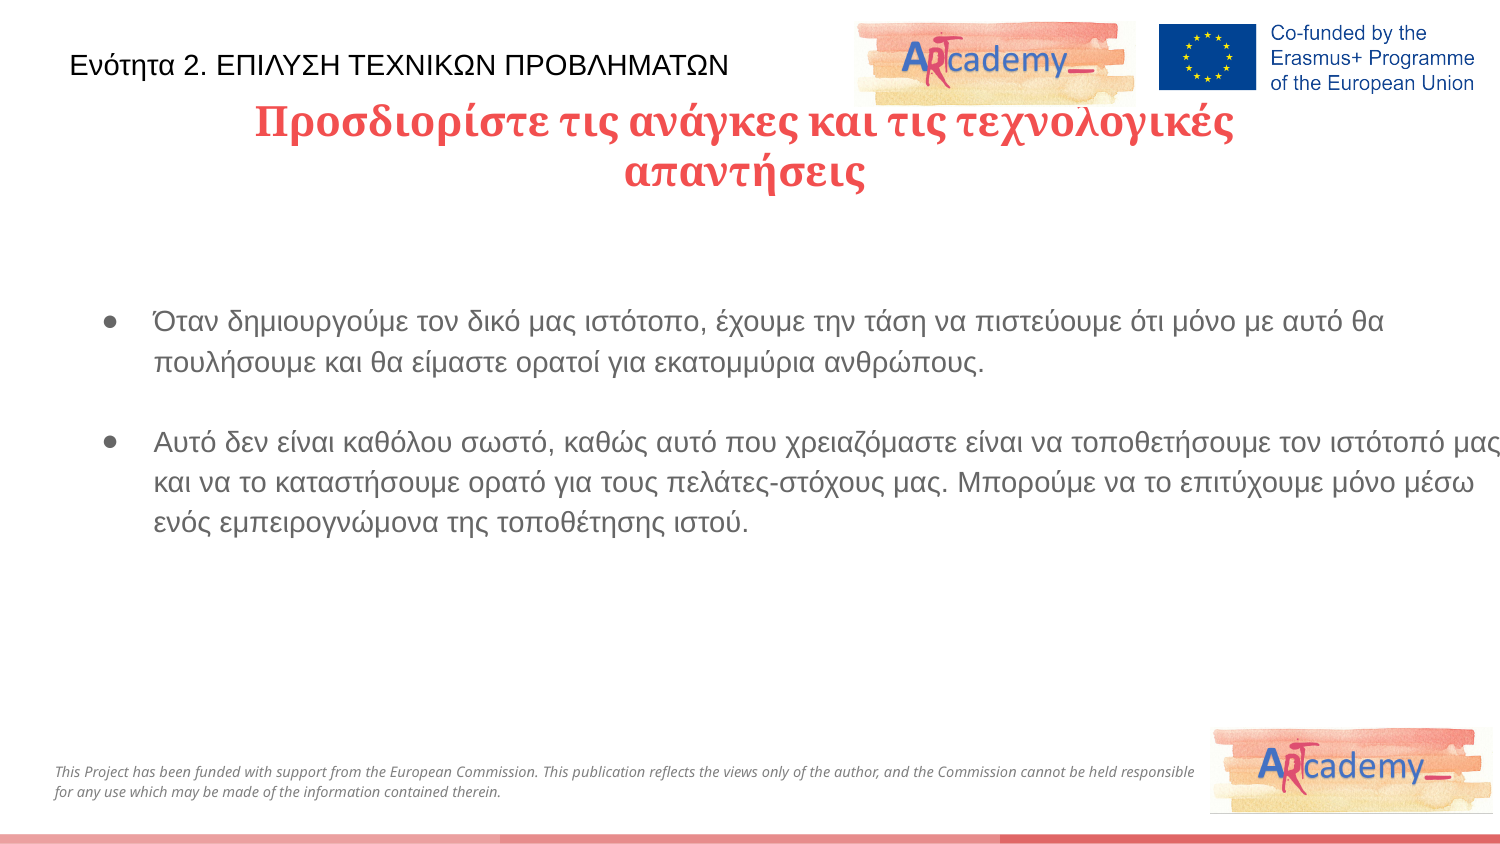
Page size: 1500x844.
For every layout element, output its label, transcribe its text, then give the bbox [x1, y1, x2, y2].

picture [1210, 709, 1493, 844]
title Προσδιορίστε τις ανάγκες και τις τεχνολογικές απαντήσεις [143, 3, 1346, 211]
text_box This Project has been funded with support from the European Commission. This publication reflects the views only of the author, and the Commission cannot be held responsible for any use which may be made of the information contained therein. [39, 754, 1205, 799]
list Όταν δημιουργούμε τον δικό μας ιστότοπο, έχουμε την τάση να πιστεύουμε ότι μόνο με αυτό θα πουλήσουμε και θα είμαστε ορατοί για εκατομμύρια ανθρώπους. Αυτό δεν είναι καθόλου σωστό, καθώς αυτό που χρειαζόμαστε είναι να τοποθετήσουμε τον ιστότοπό μας και να το καταστήσουμε ορατό για τους πελάτες-στόχους μας. Μπορούμε να το επιτύχουμε μόνο μέσω ενός εμπειρογνώμονα της τοποθέτησης ιστού. [63, 282, 1500, 569]
picture [1158, 24, 1474, 94]
text_box Ενότητα 2. ΕΠΙΛΥΣΗ ΤΕΧΝΙΚΩΝ ΠΡΟΒΛΗΜΑΤΩΝ [54, 39, 765, 89]
picture [854, 2, 1137, 138]
